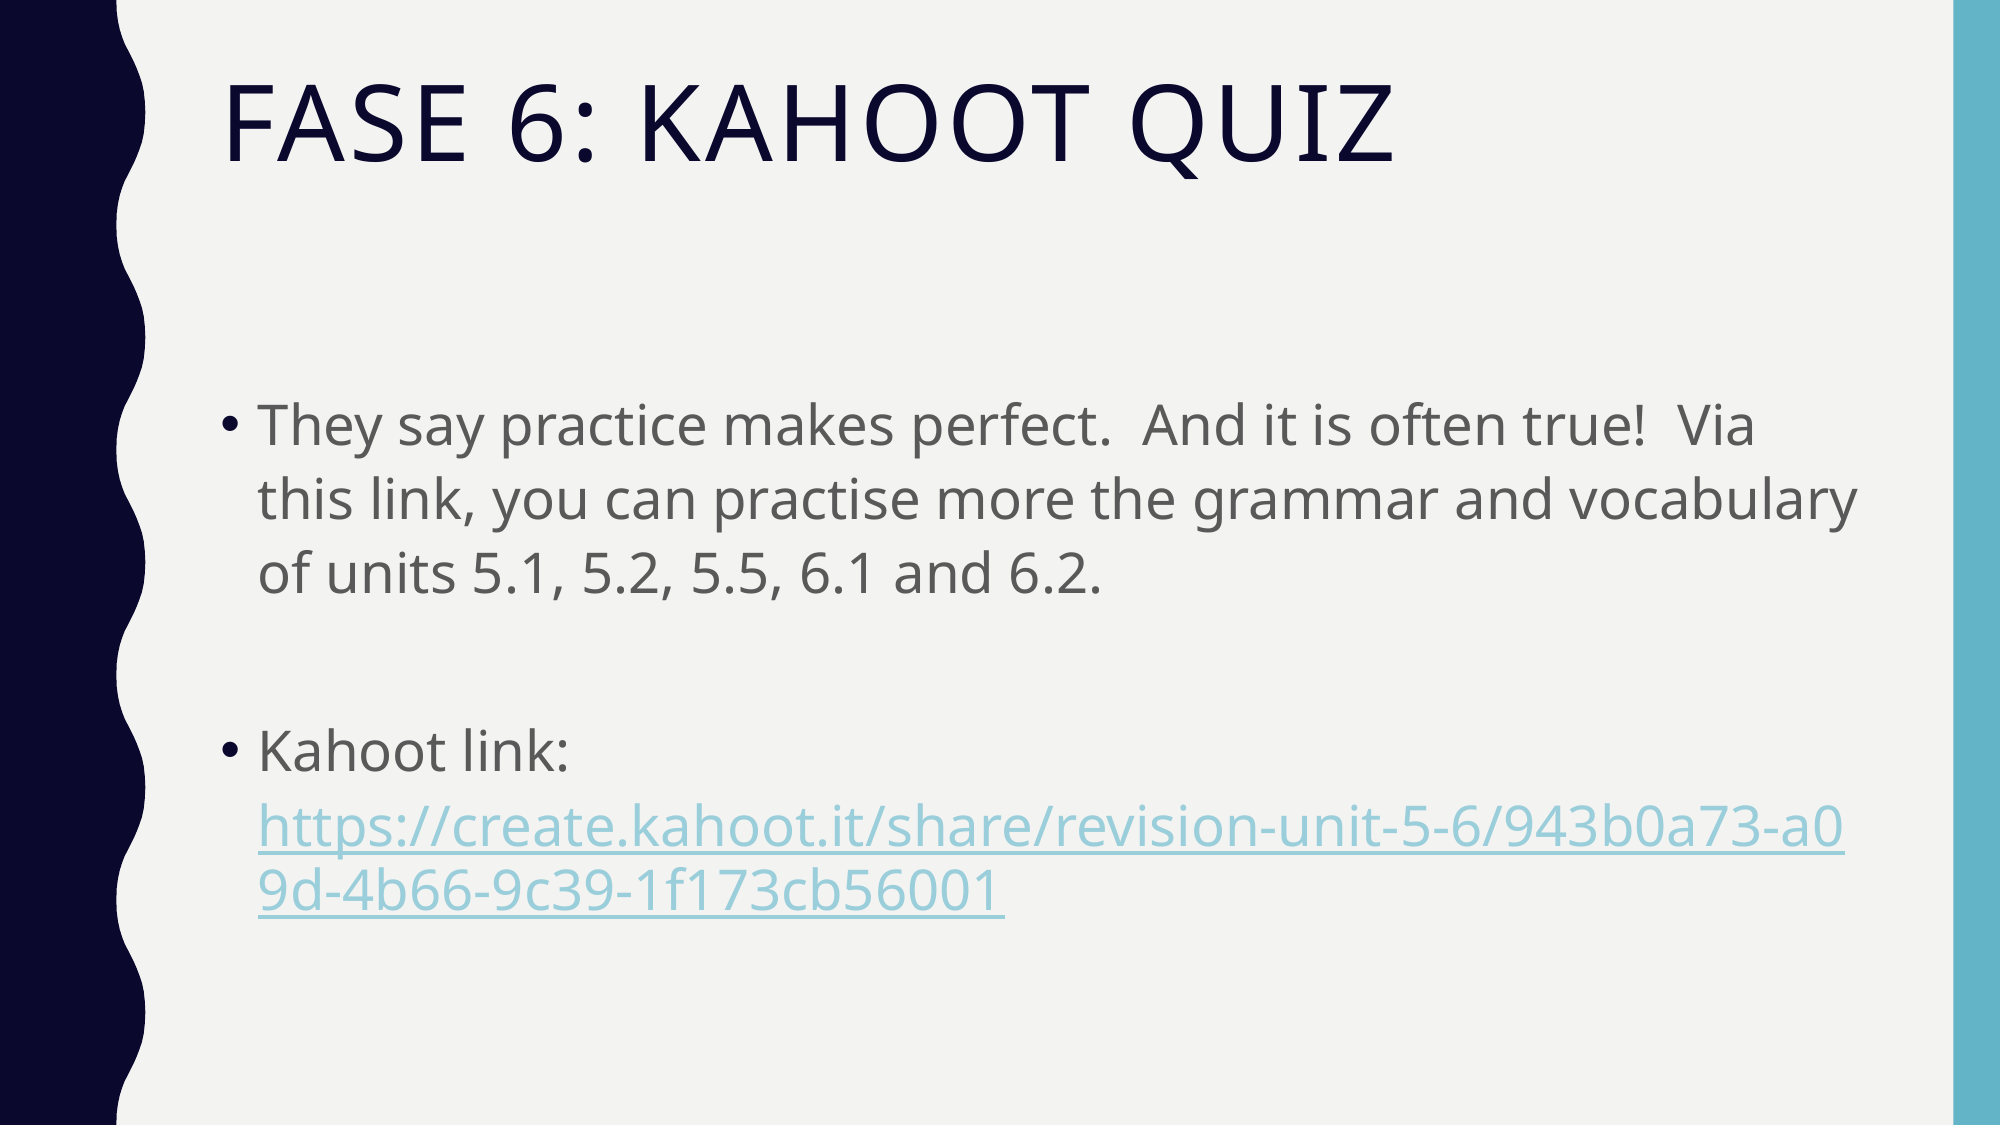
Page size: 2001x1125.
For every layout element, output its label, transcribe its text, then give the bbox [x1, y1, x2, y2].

title Fase 6: Kahoot quiz [205, 62, 1875, 308]
list They say practice makes perfect. And it is often true! Via this link, you can practise more the grammar and vocabulary of units 5.1, 5.2, 5.5, 6.1 and 6.2. Kahoot link: https://create.kahoot.it/share/revision-unit-5-6/943b0a73-a09d-4b66-9c39-1f173cb56001 [205, 375, 1875, 965]
